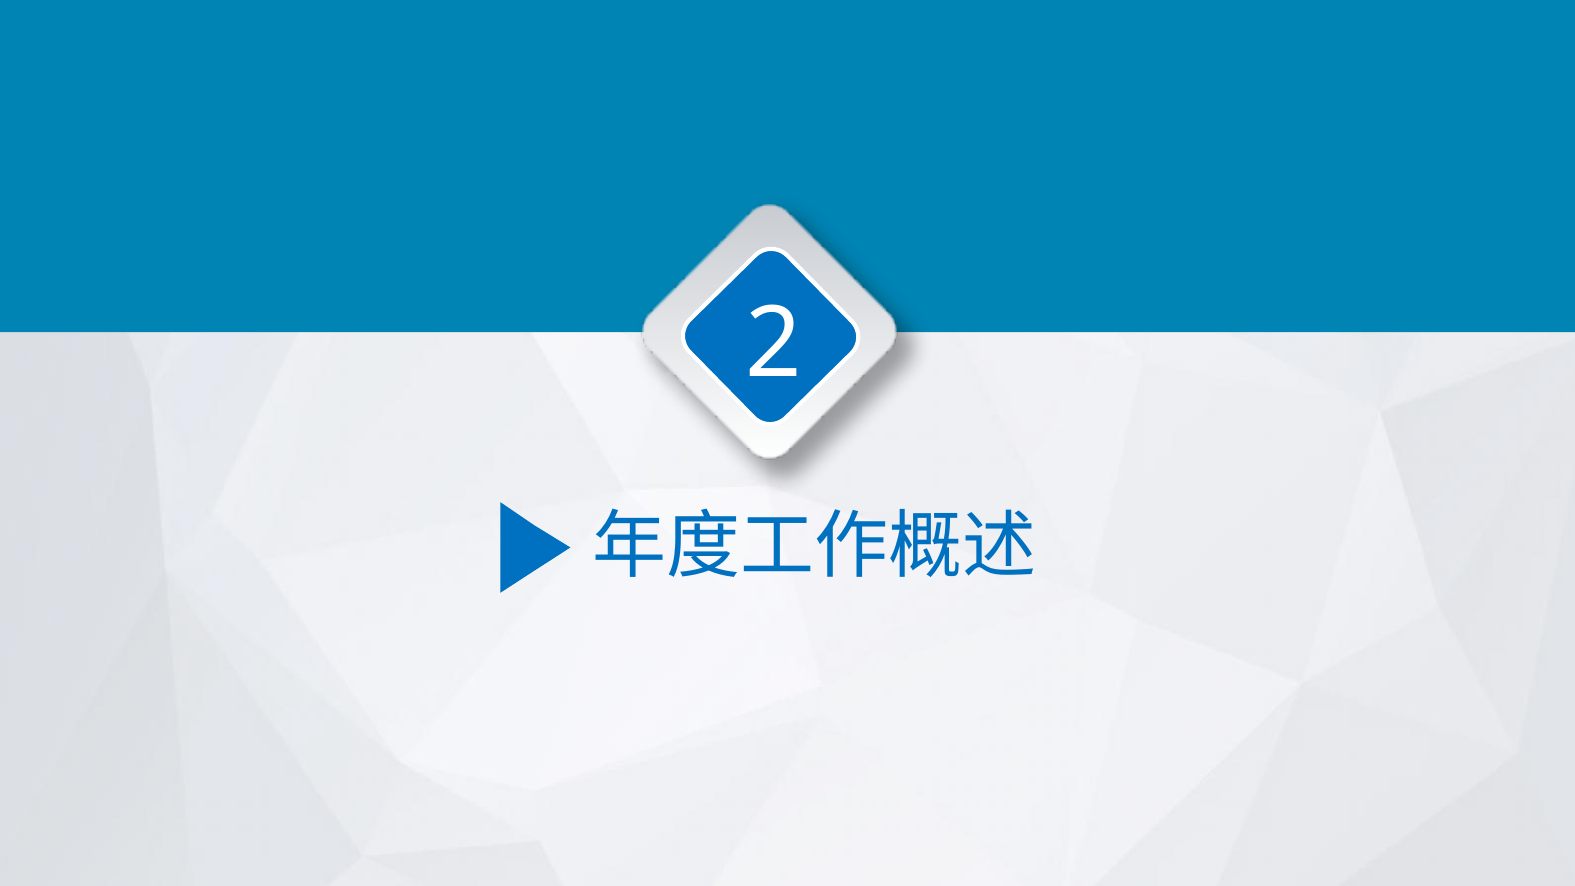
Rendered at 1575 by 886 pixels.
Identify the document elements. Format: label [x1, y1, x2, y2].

text_box [0, 0, 1575, 334]
text_box [500, 489, 1065, 596]
text_box [612, 174, 928, 488]
picture [0, 334, 1575, 886]
